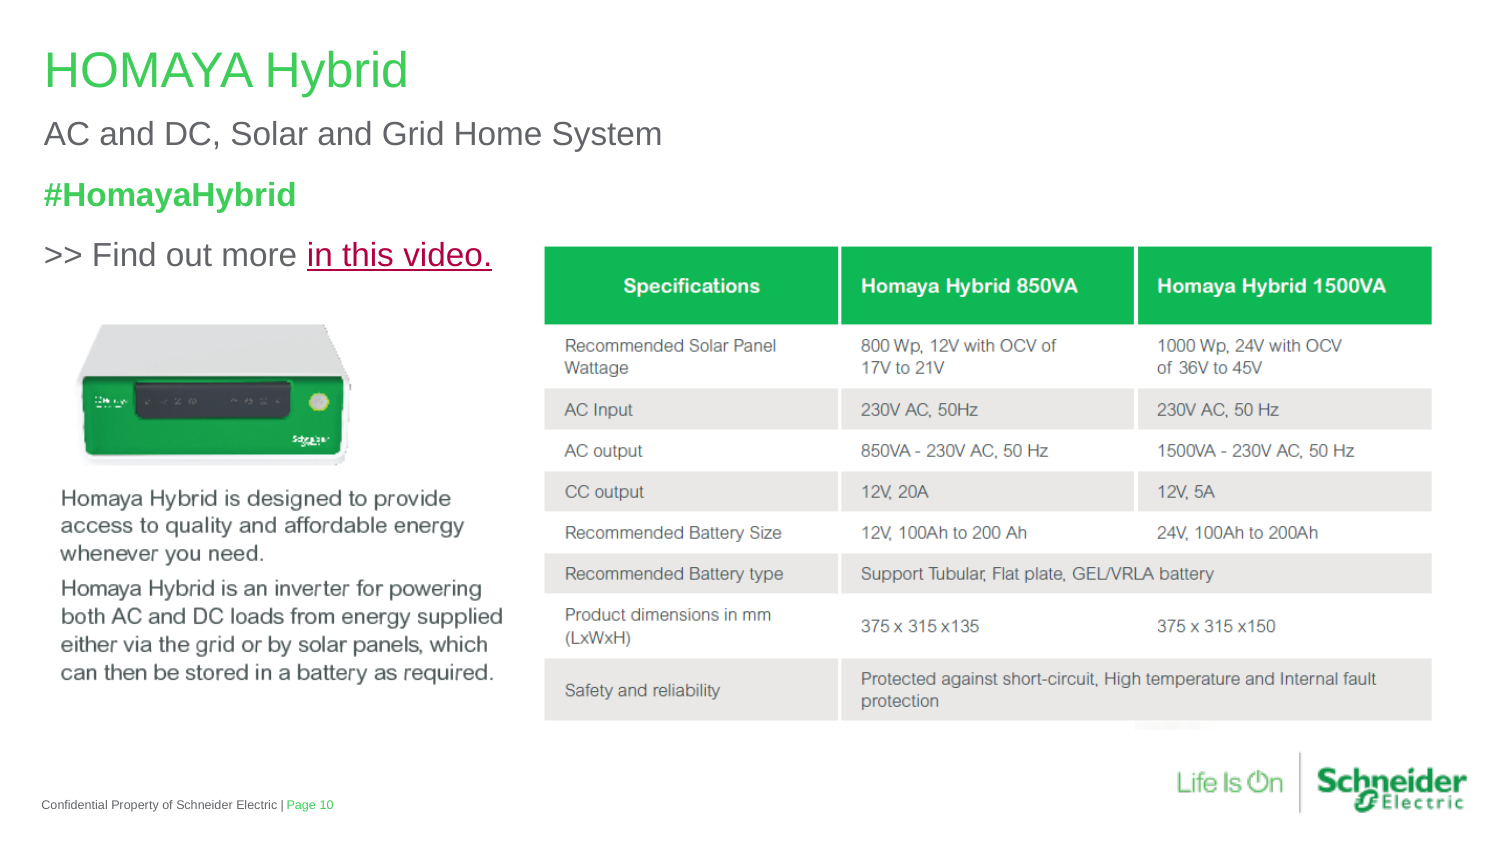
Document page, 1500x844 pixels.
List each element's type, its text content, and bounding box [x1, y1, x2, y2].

picture [44, 316, 509, 714]
slide_number Page 10 [290, 796, 373, 812]
footer Confidential Property of Schneider Electric | [41, 796, 290, 812]
list AC and DC, Solar and Grid Home System #HomayaHybrid >> Find out more in this video. [41, 112, 1460, 337]
list HOMAYA Hybrid [41, 37, 1460, 99]
picture [1165, 739, 1481, 827]
picture [532, 234, 1439, 730]
